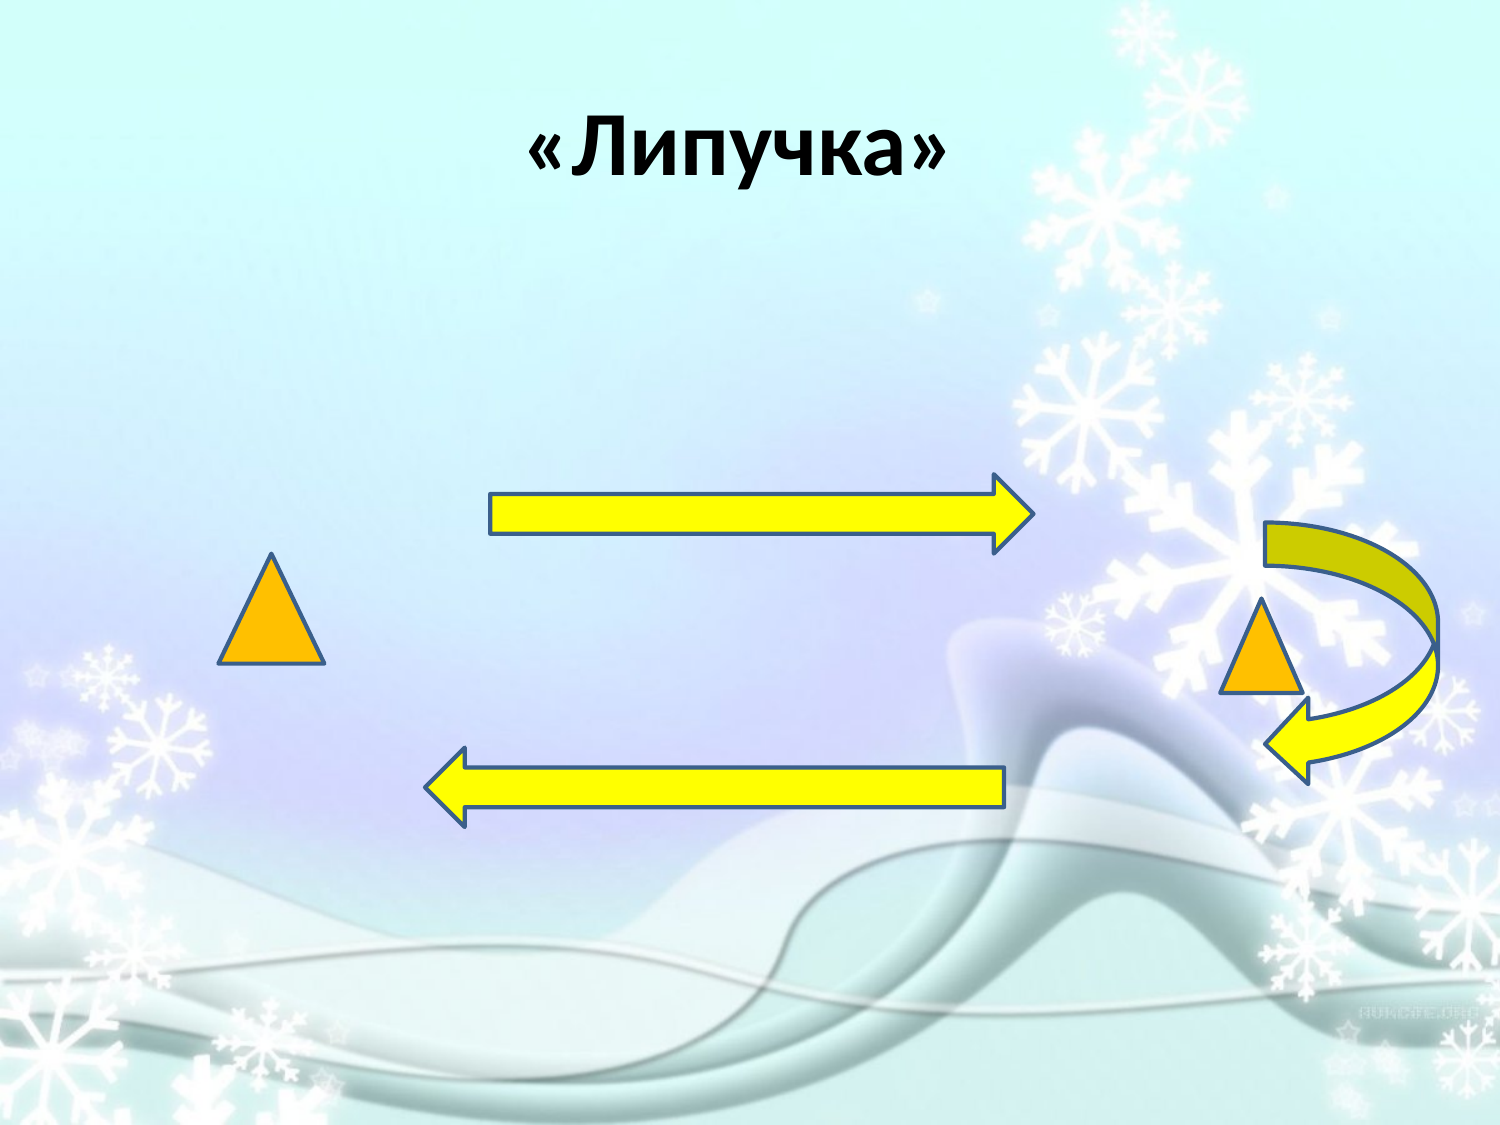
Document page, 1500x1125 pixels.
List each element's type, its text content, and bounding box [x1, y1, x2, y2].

text_box [216, 551, 327, 666]
text_box [1218, 596, 1305, 696]
text_box [488, 472, 1036, 556]
picture [0, 0, 1500, 1125]
title «Липучка» [75, 45, 1425, 233]
text_box [422, 745, 1007, 830]
text_box [1262, 520, 1441, 787]
